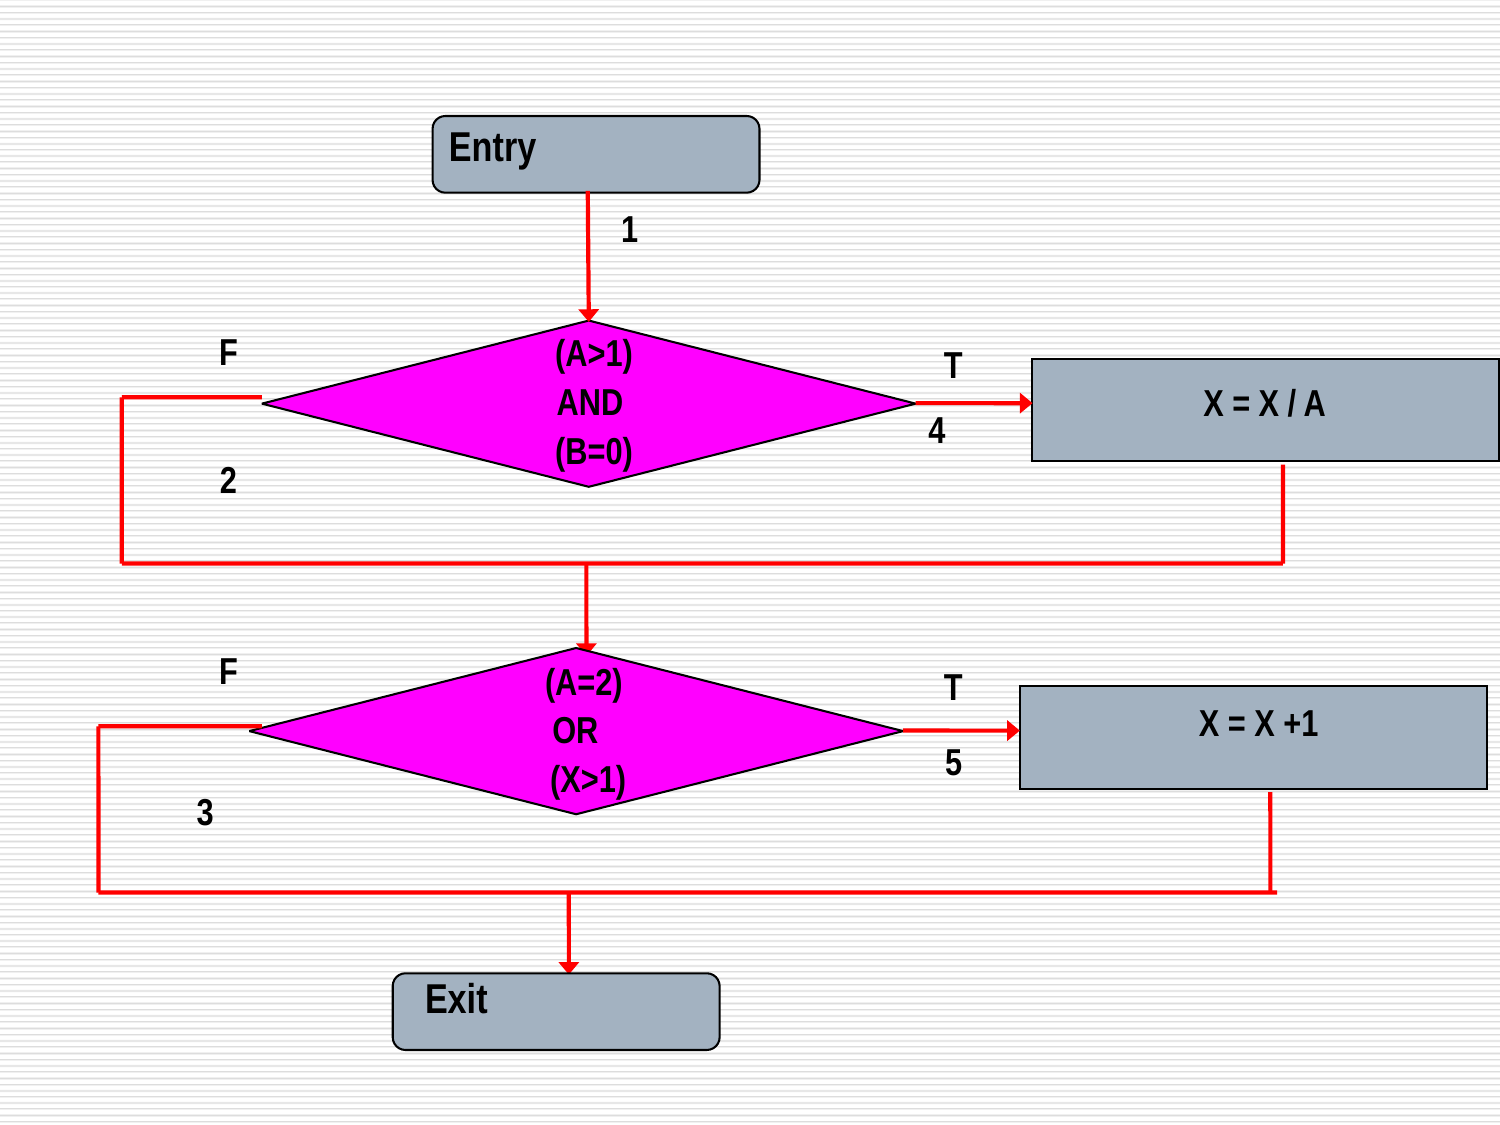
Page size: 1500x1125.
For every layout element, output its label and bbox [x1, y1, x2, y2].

text_box [98, 112, 1500, 1051]
picture [0, 0, 1500, 1125]
